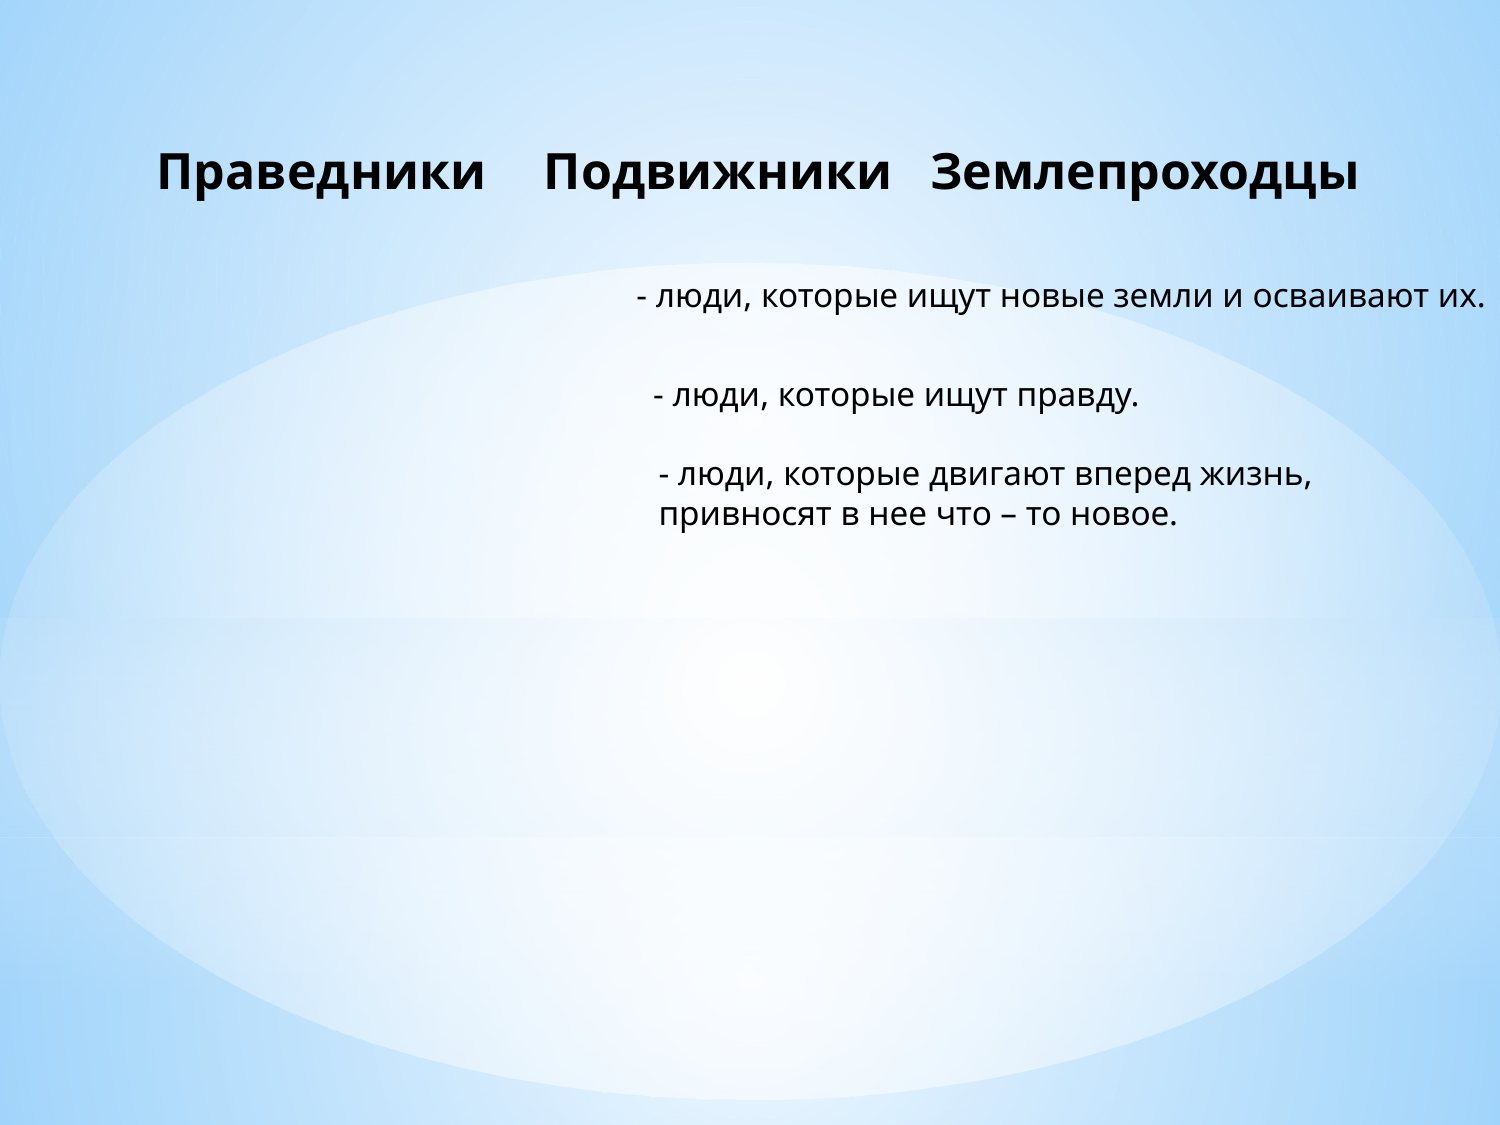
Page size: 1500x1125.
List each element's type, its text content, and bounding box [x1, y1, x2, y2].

text_box Подвижники [529, 132, 915, 207]
text_box - люди, которые двигают вперед жизнь, привносят в нее что – то новое. [643, 444, 1361, 539]
text_box - люди, которые ищут новые земли и осваивают их. [621, 266, 1500, 322]
text_box Землепроходцы [915, 132, 1388, 207]
text_box Праведники [141, 132, 514, 207]
text_box - люди, которые ищут правду. [638, 365, 1164, 420]
